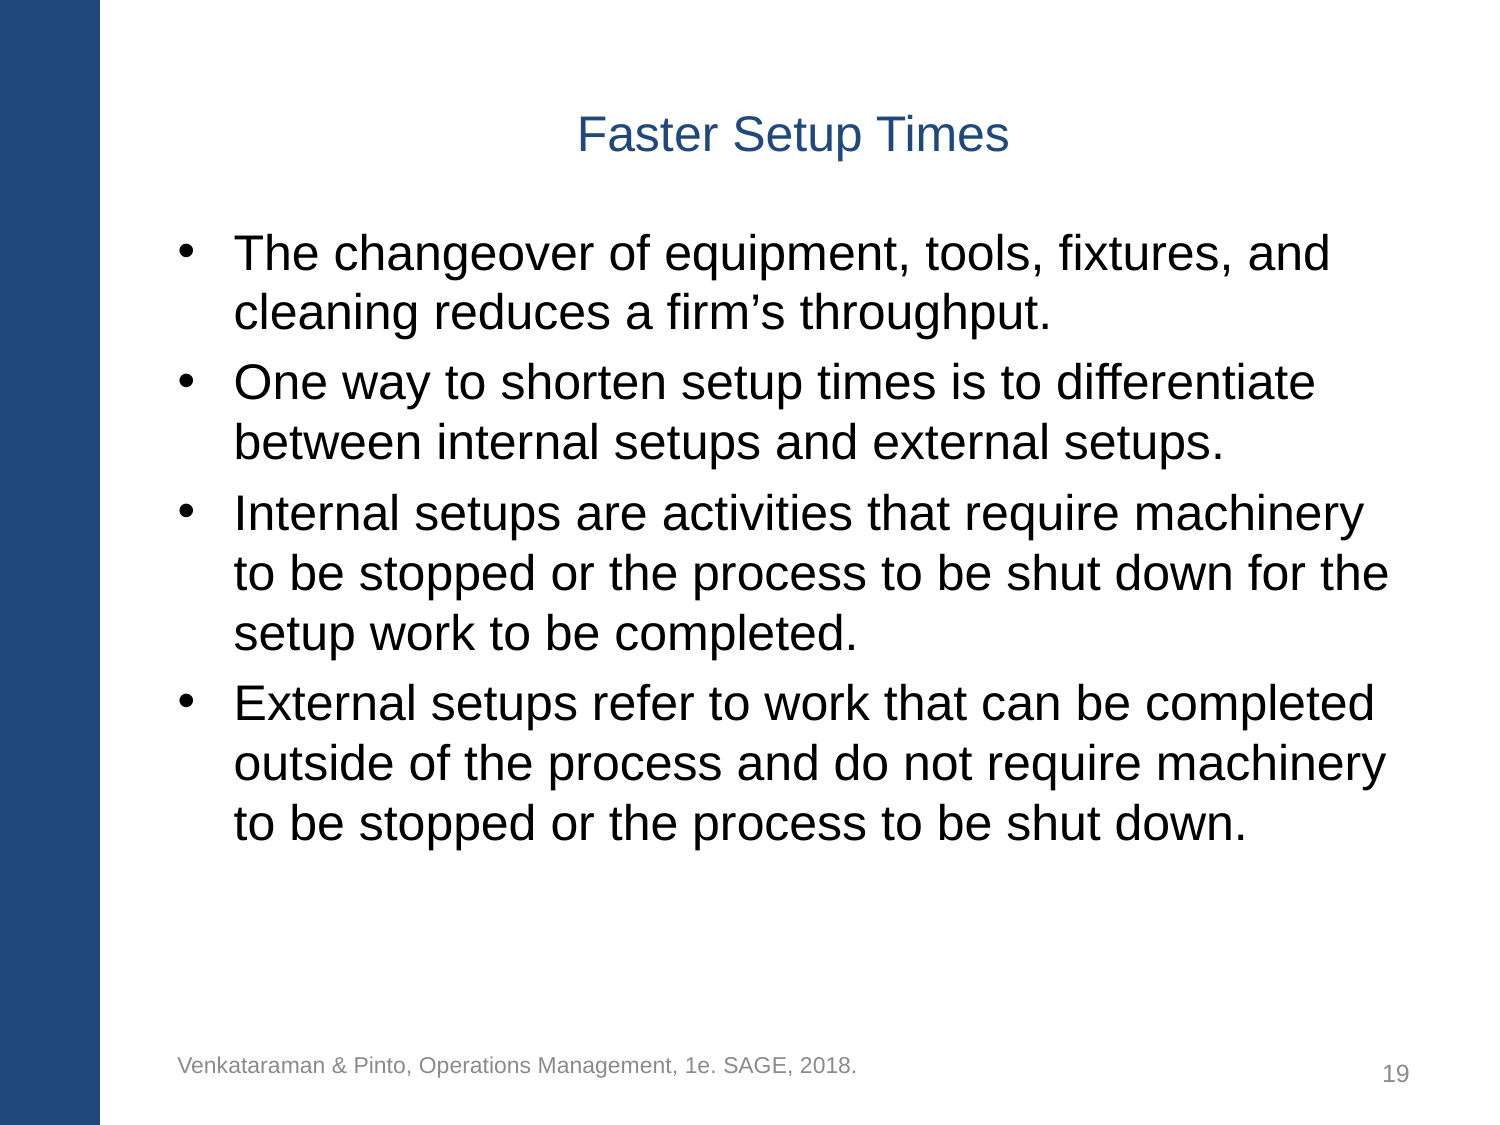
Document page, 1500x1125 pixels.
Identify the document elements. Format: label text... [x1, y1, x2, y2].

footer Venkataraman & Pinto, Operations Management, 1e. SAGE, 2018. [162, 1042, 1313, 1103]
list The changeover of equipment, tools, fixtures, and cleaning reduces a firm’s throughput. One way to shorten setup times is to differentiate between internal setups and external setups. Internal setups are activities that require machinery to be stopped or the process to be shut down for the setup work to be completed. External setups refer to work that can be completed outside of the process and do not require machinery to be stopped or the process to be shut down. [162, 212, 1425, 1025]
title Faster Setup Times [162, 37, 1425, 212]
slide_number 19 [1350, 1042, 1425, 1103]
